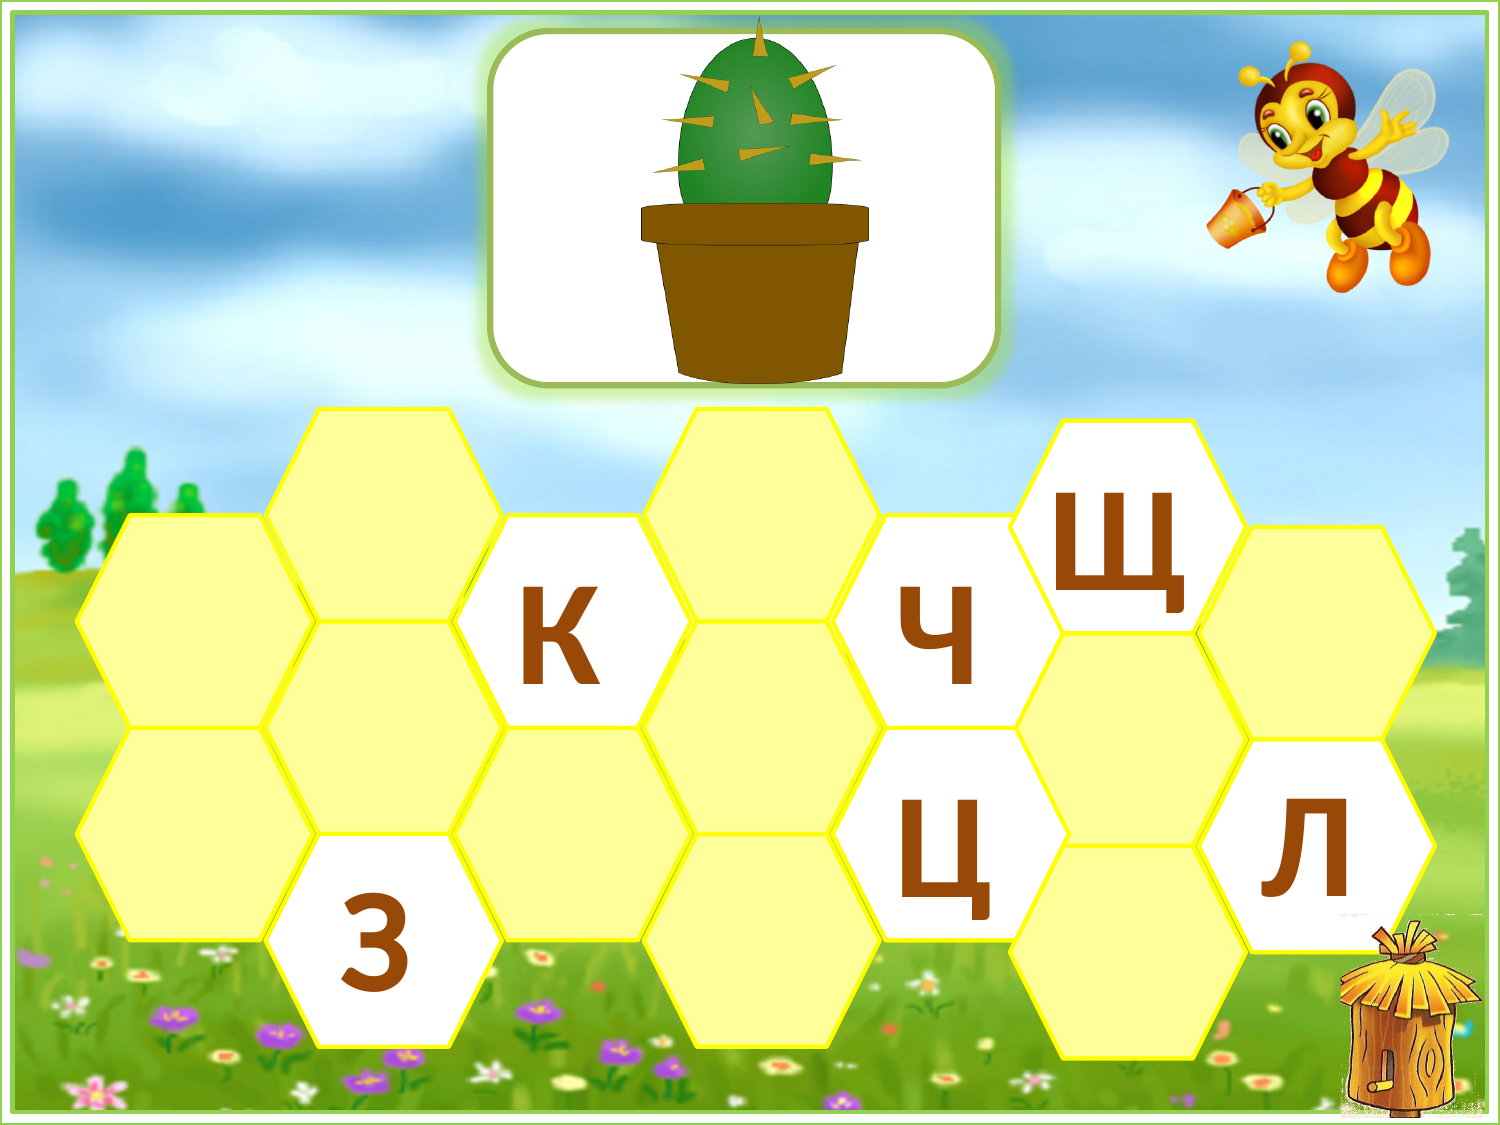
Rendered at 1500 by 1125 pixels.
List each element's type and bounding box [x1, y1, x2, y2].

text_box [641, 832, 878, 1049]
text_box [1201, 524, 1437, 738]
text_box [263, 406, 504, 621]
text_box [263, 619, 501, 832]
text_box [488, 28, 638, 388]
text_box [454, 515, 692, 729]
text_box [453, 736, 693, 943]
text_box [74, 728, 314, 943]
text_box [832, 515, 1070, 729]
text_box [265, 833, 502, 1048]
text_box [832, 735, 1070, 941]
text_box [642, 406, 882, 619]
text_box [74, 513, 315, 730]
picture [641, 15, 869, 385]
text_box [1007, 843, 1245, 1061]
text_box [1198, 739, 1436, 953]
text_box [1073, 642, 1248, 843]
text_box [645, 619, 827, 834]
text_box [1009, 420, 1247, 634]
picture [15, 15, 1485, 1118]
text_box [872, 28, 1001, 388]
